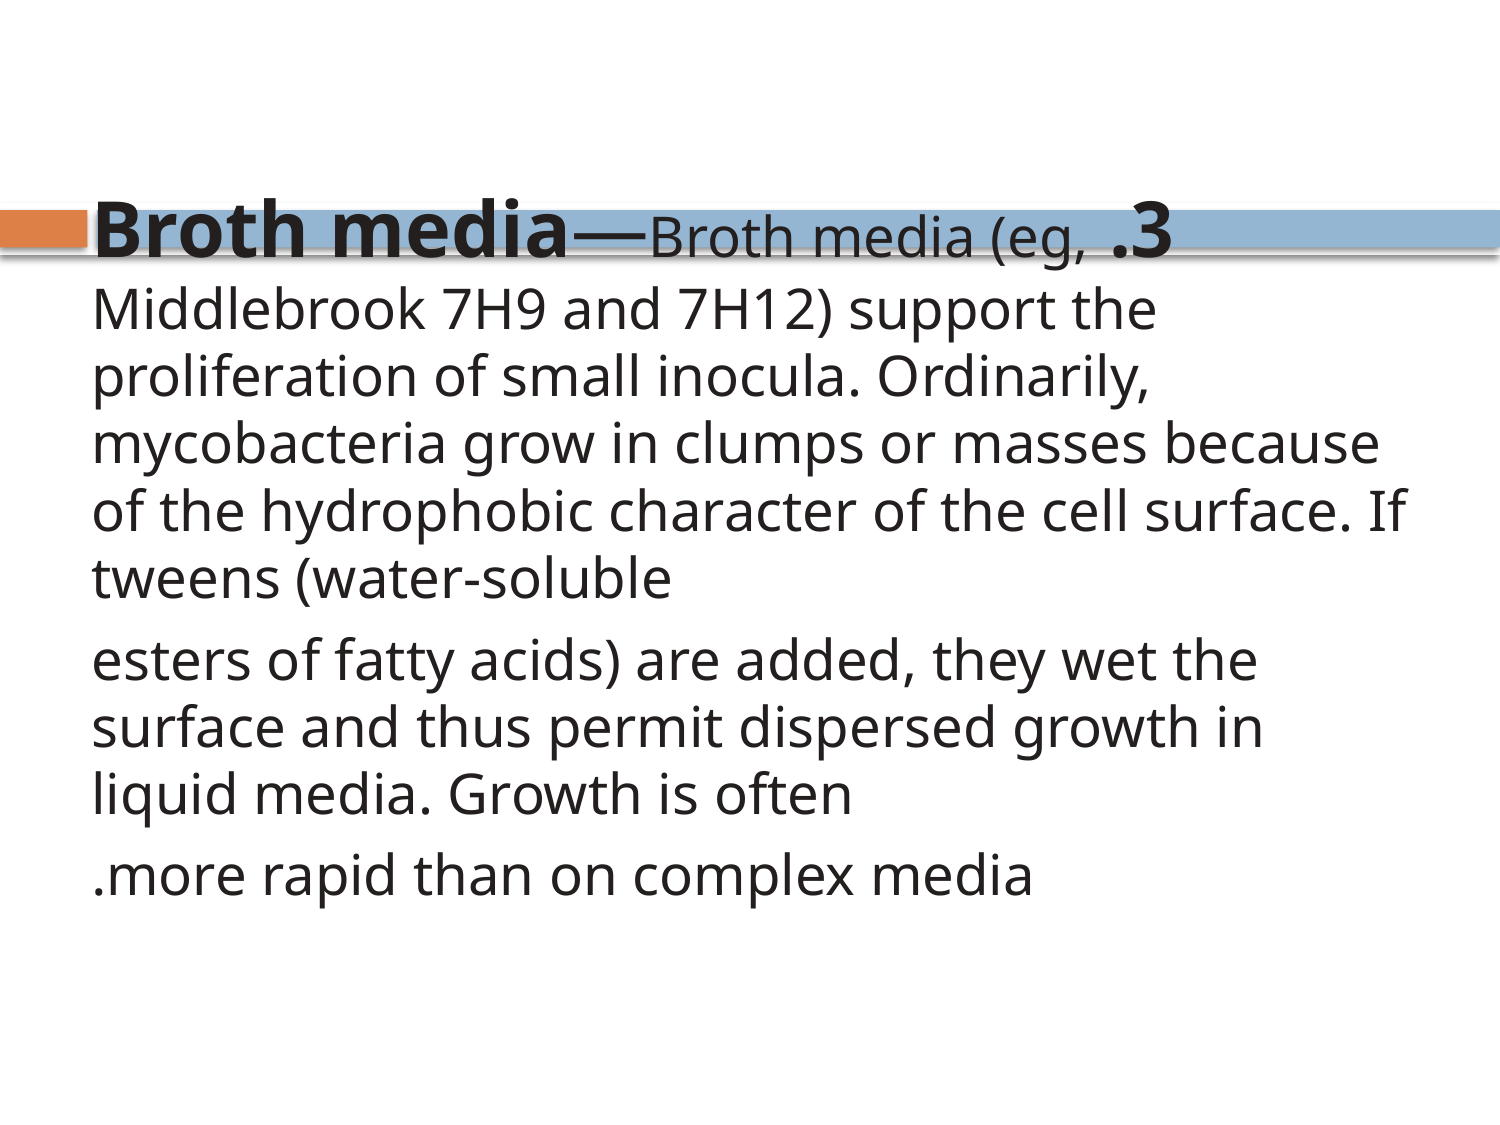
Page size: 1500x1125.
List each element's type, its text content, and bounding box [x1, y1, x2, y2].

list 3. Broth media—Broth media (eg, Middlebrook 7H9 and 7H12) support the proliferation of small inocula. Ordinarily, mycobacteria grow in clumps or masses because of the hydrophobic character of the cell surface. If tweens (water-soluble esters of fatty acids) are added, they wet the surface and thus permit dispersed growth in liquid media. Growth is often more rapid than on complex media. [76, 172, 1427, 916]
